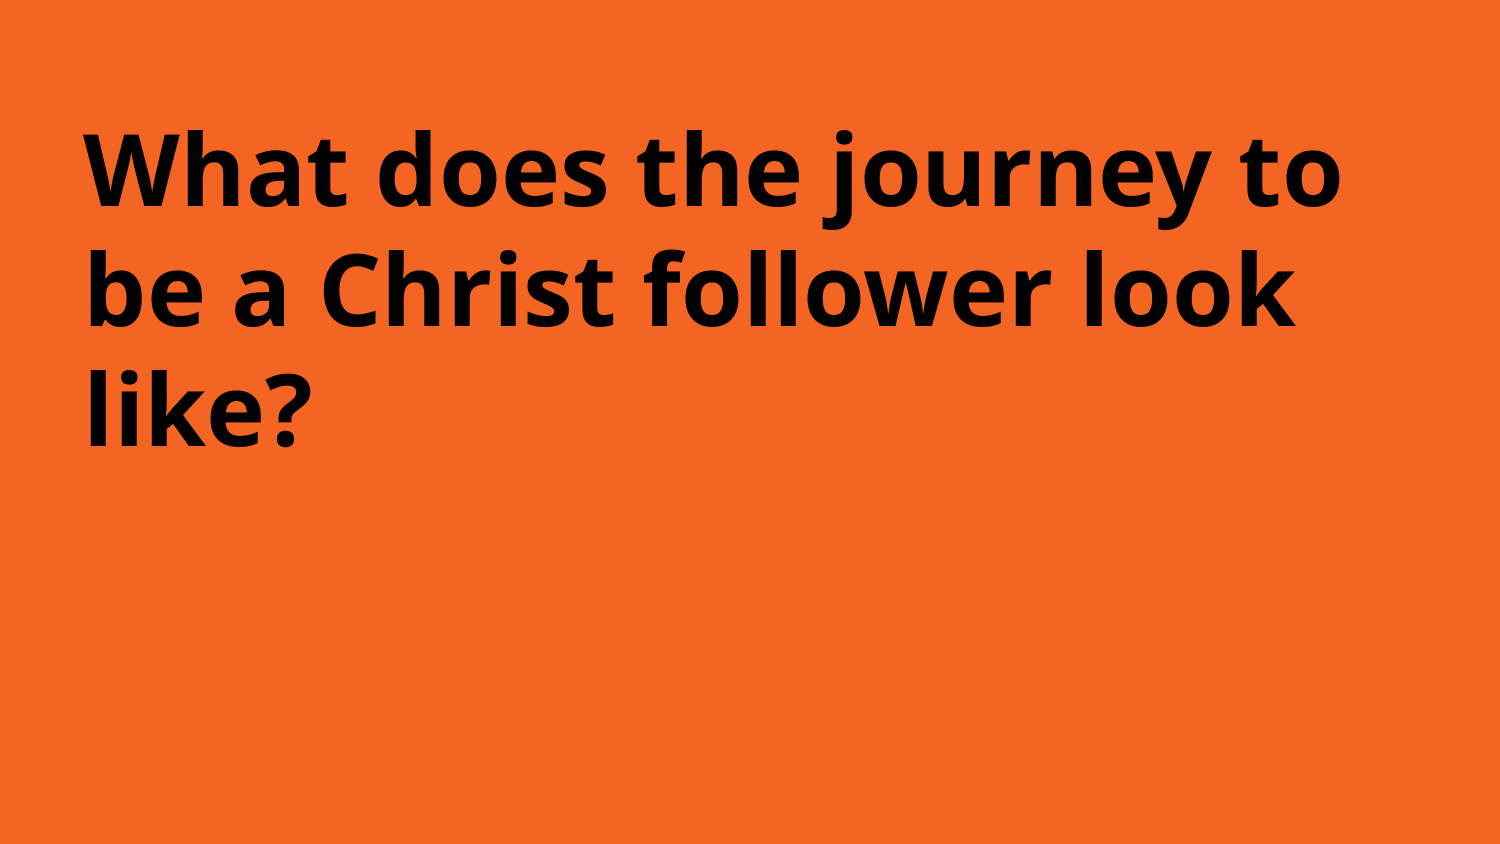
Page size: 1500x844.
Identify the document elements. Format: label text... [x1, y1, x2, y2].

text_box What does the journey to be a Christ follower look like? [68, 91, 1464, 246]
